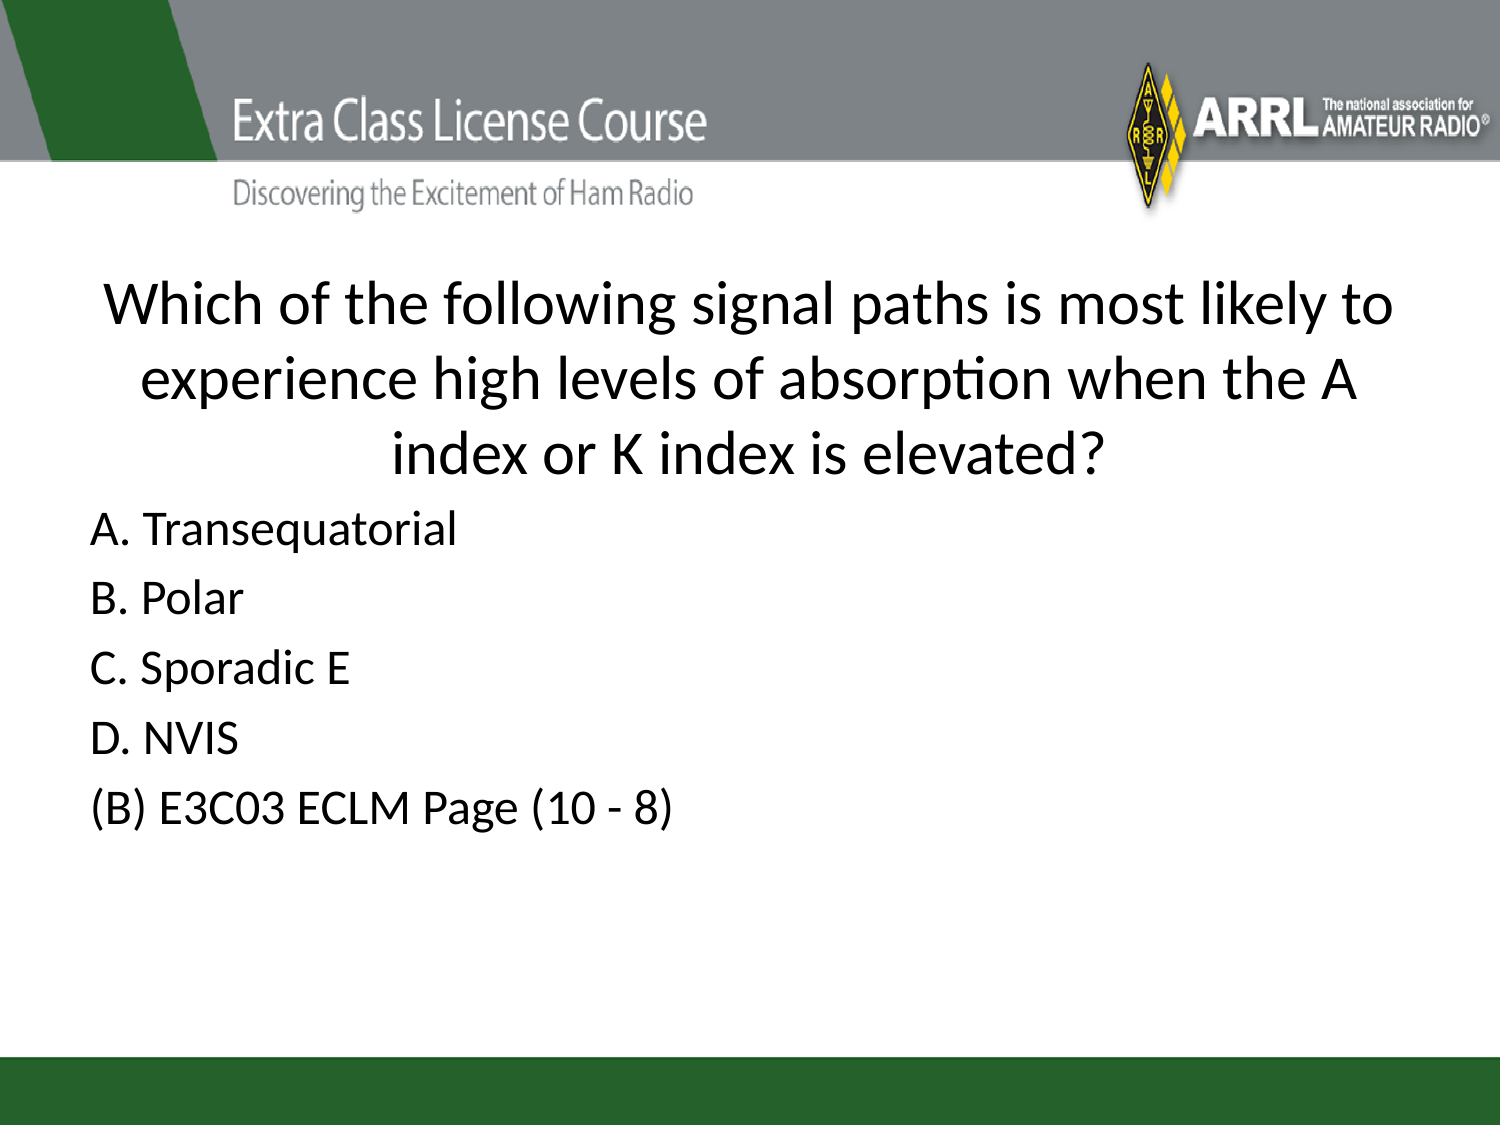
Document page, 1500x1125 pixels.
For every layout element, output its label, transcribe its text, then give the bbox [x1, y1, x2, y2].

picture [0, 0, 1500, 1125]
title Which of the following signal paths is most likely to experience high levels of absorption when the A index or K index is elevated? [75, 254, 1425, 435]
list A. Transequatorial B. Polar C. Sporadic E D. NVIS (B) E3C03 ECLM Page (10 - 8) [75, 487, 1425, 1005]
